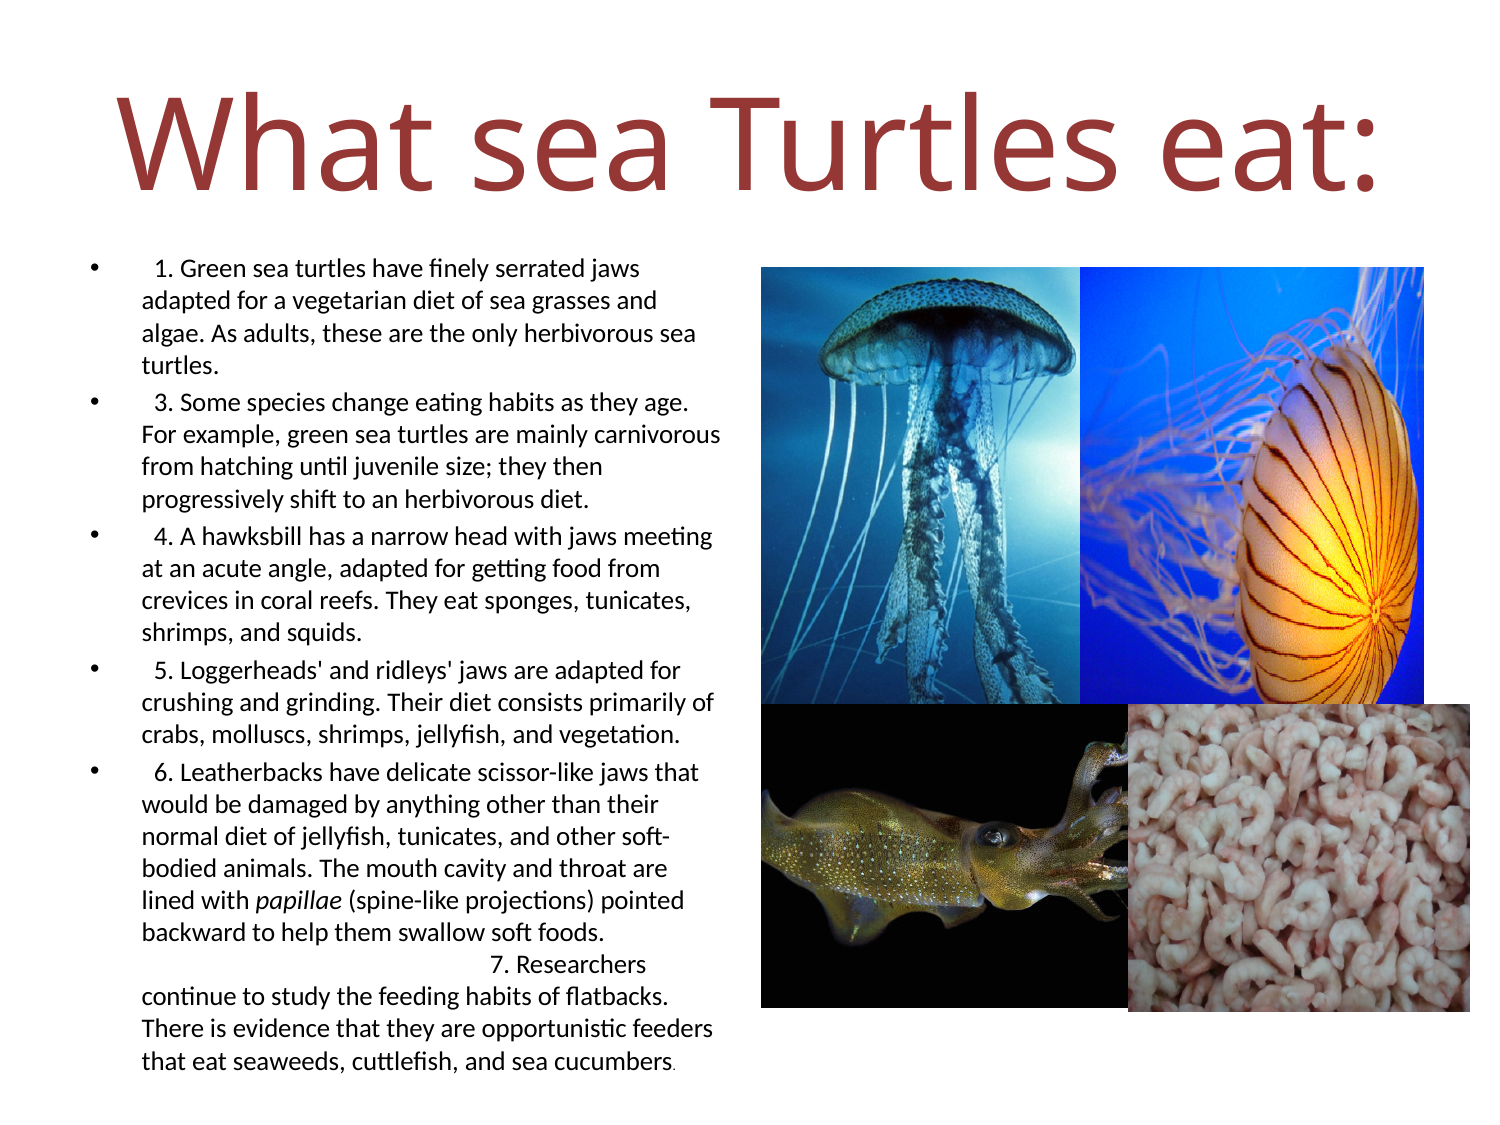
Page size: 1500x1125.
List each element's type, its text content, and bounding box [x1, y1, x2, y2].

picture [761, 266, 1470, 1012]
list 1. Green sea turtles have finely serrated jaws adapted for a vegetarian diet of sea grasses and algae. As adults, these are the only herbivorous sea turtles. 3. Some species change eating habits as they age. For example, green sea turtles are mainly carnivorous from hatching until juvenile size; they then progressively shift to an herbivorous diet. 4. A hawksbill has a narrow head with jaws meeting at an acute angle, adapted for getting food from crevices in coral reefs. They eat sponges, tunicates, shrimps, and squids. 5. Loggerheads' and ridleys' jaws are adapted for crushing and grinding. Their diet consists primarily of crabs, molluscs, shrimps, jellyfish, and vegetation. 6. Leatherbacks have delicate scissor-like jaws that would be damaged by anything other than their normal diet of jellyfish, tunicates, and other soft-bodied animals. The mouth cavity and throat are lined with papillae (spine-like projections) pointed backward to help them swallow soft foods. 7. Researchers continue to study the feeding habits of flatbacks. There is evidence that they are opportunistic feeders that eat seaweeds, cuttlefish, and sea cucumbers. [75, 243, 738, 1125]
title What sea Turtles eat: [75, 45, 1425, 233]
